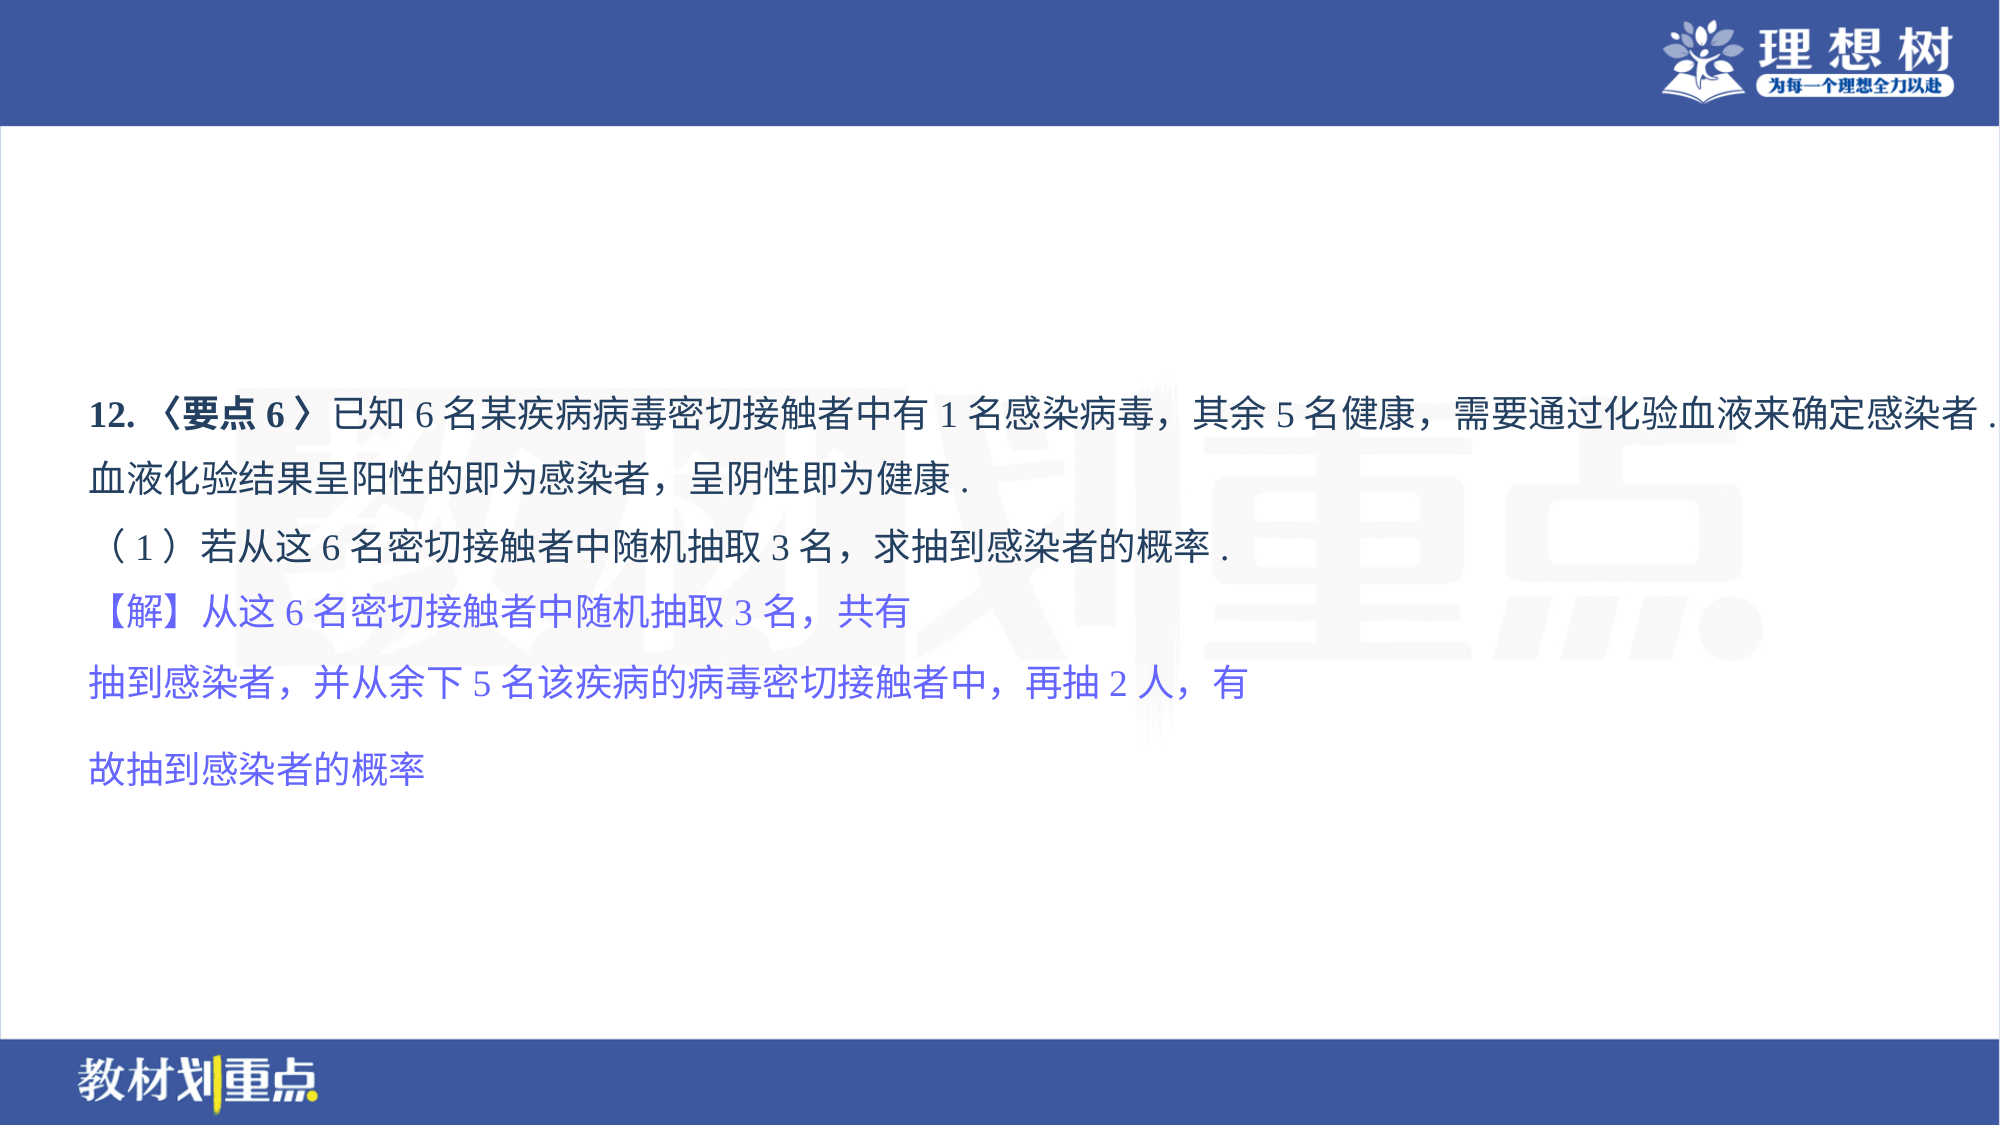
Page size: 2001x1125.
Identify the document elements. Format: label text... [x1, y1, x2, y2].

text_box （1）若从这6名密切接触者中随机抽取3名，求抽到感染者的概率. [88, 501, 1911, 561]
text_box 12.〈要点6〉已知6名某疾病病毒密切接触者中有1名感染病毒，其余5名健康，需要通过化验血液来确定感染者. 血液化验结果呈阳性的即为感染者，呈阴性即为健康. [88, 366, 1911, 494]
picture [0, 0, 2000, 1125]
